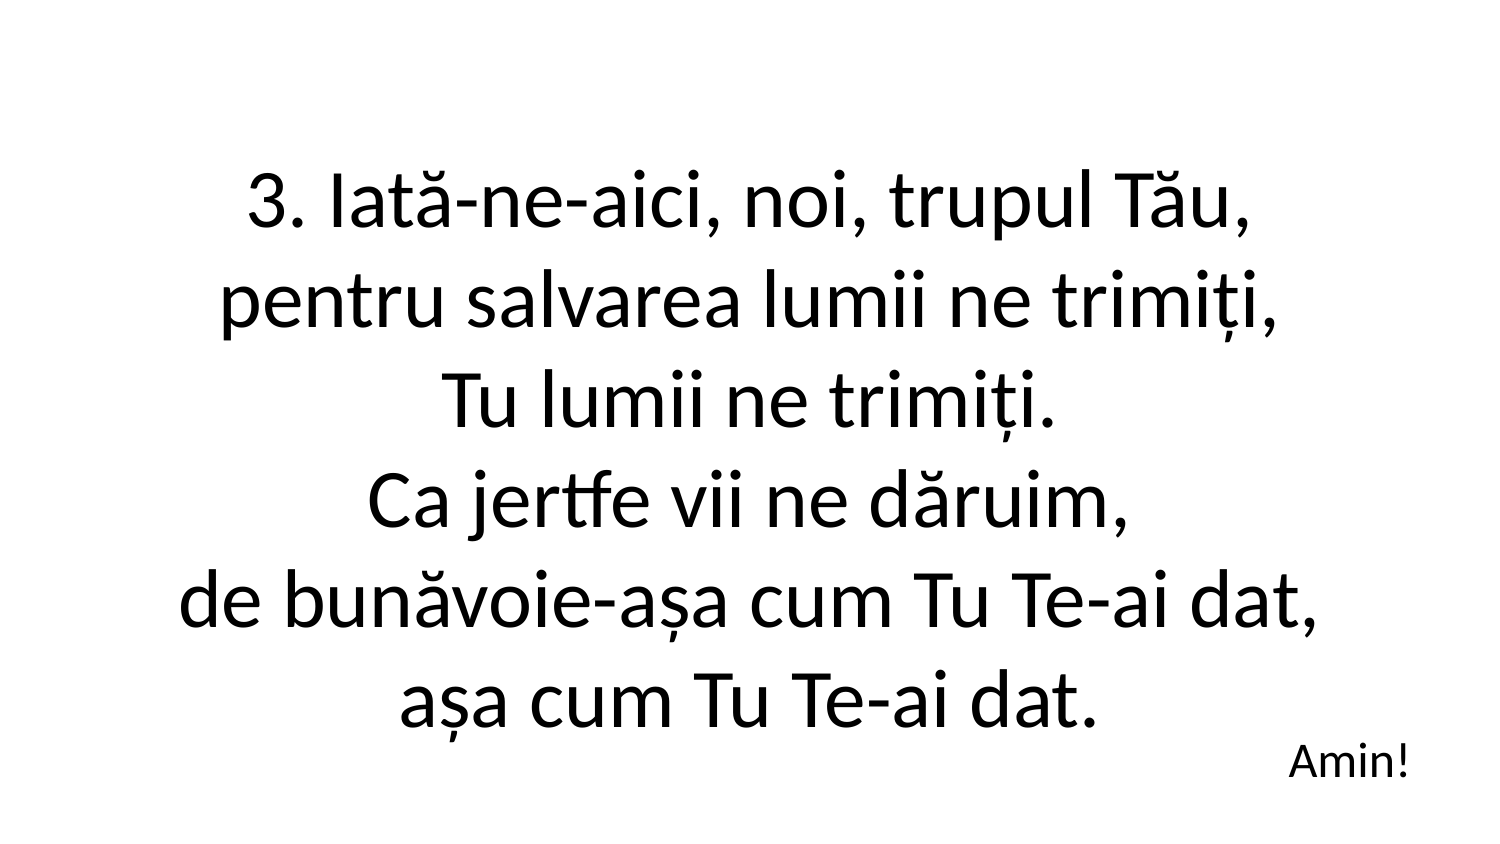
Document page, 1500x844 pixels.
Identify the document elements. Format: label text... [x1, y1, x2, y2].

text_box 3. Iată-ne-aici, noi, trupul Tău, pentru salvarea lumii ne trimiți, Tu lumii ne trimiți. Ca jertfe vii ne dăruim, de bunăvoie-așa cum Tu Te-ai dat, așa cum Tu Te-ai dat. [163, 92, 1337, 752]
text_box Amin! [1273, 674, 1427, 795]
